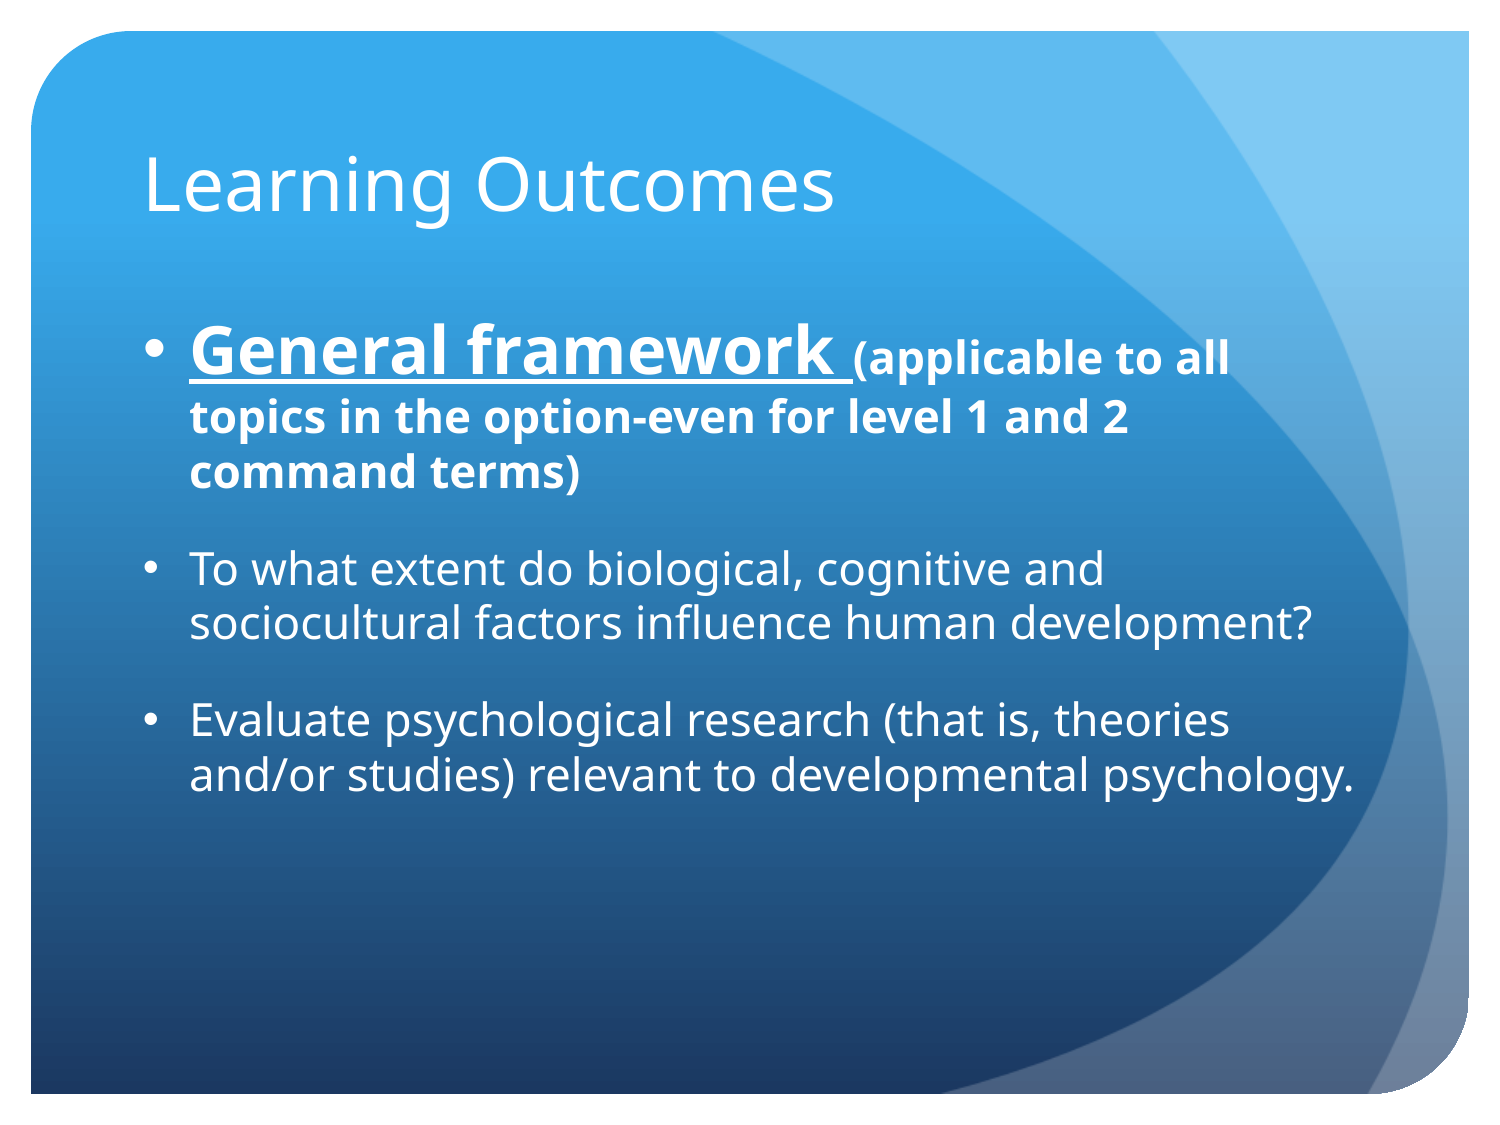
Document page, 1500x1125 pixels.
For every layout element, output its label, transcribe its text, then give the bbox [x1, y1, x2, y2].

picture [24, 30, 1473, 1094]
list General framework (applicable to all topics in the option-even for level 1 and 2 command terms) To what extent do biological, cognitive and sociocultural factors influence human development? Evaluate psychological research (that is, theories and/or studies) relevant to developmental psychology. [127, 299, 1372, 991]
title Learning Outcomes [127, 62, 1372, 234]
